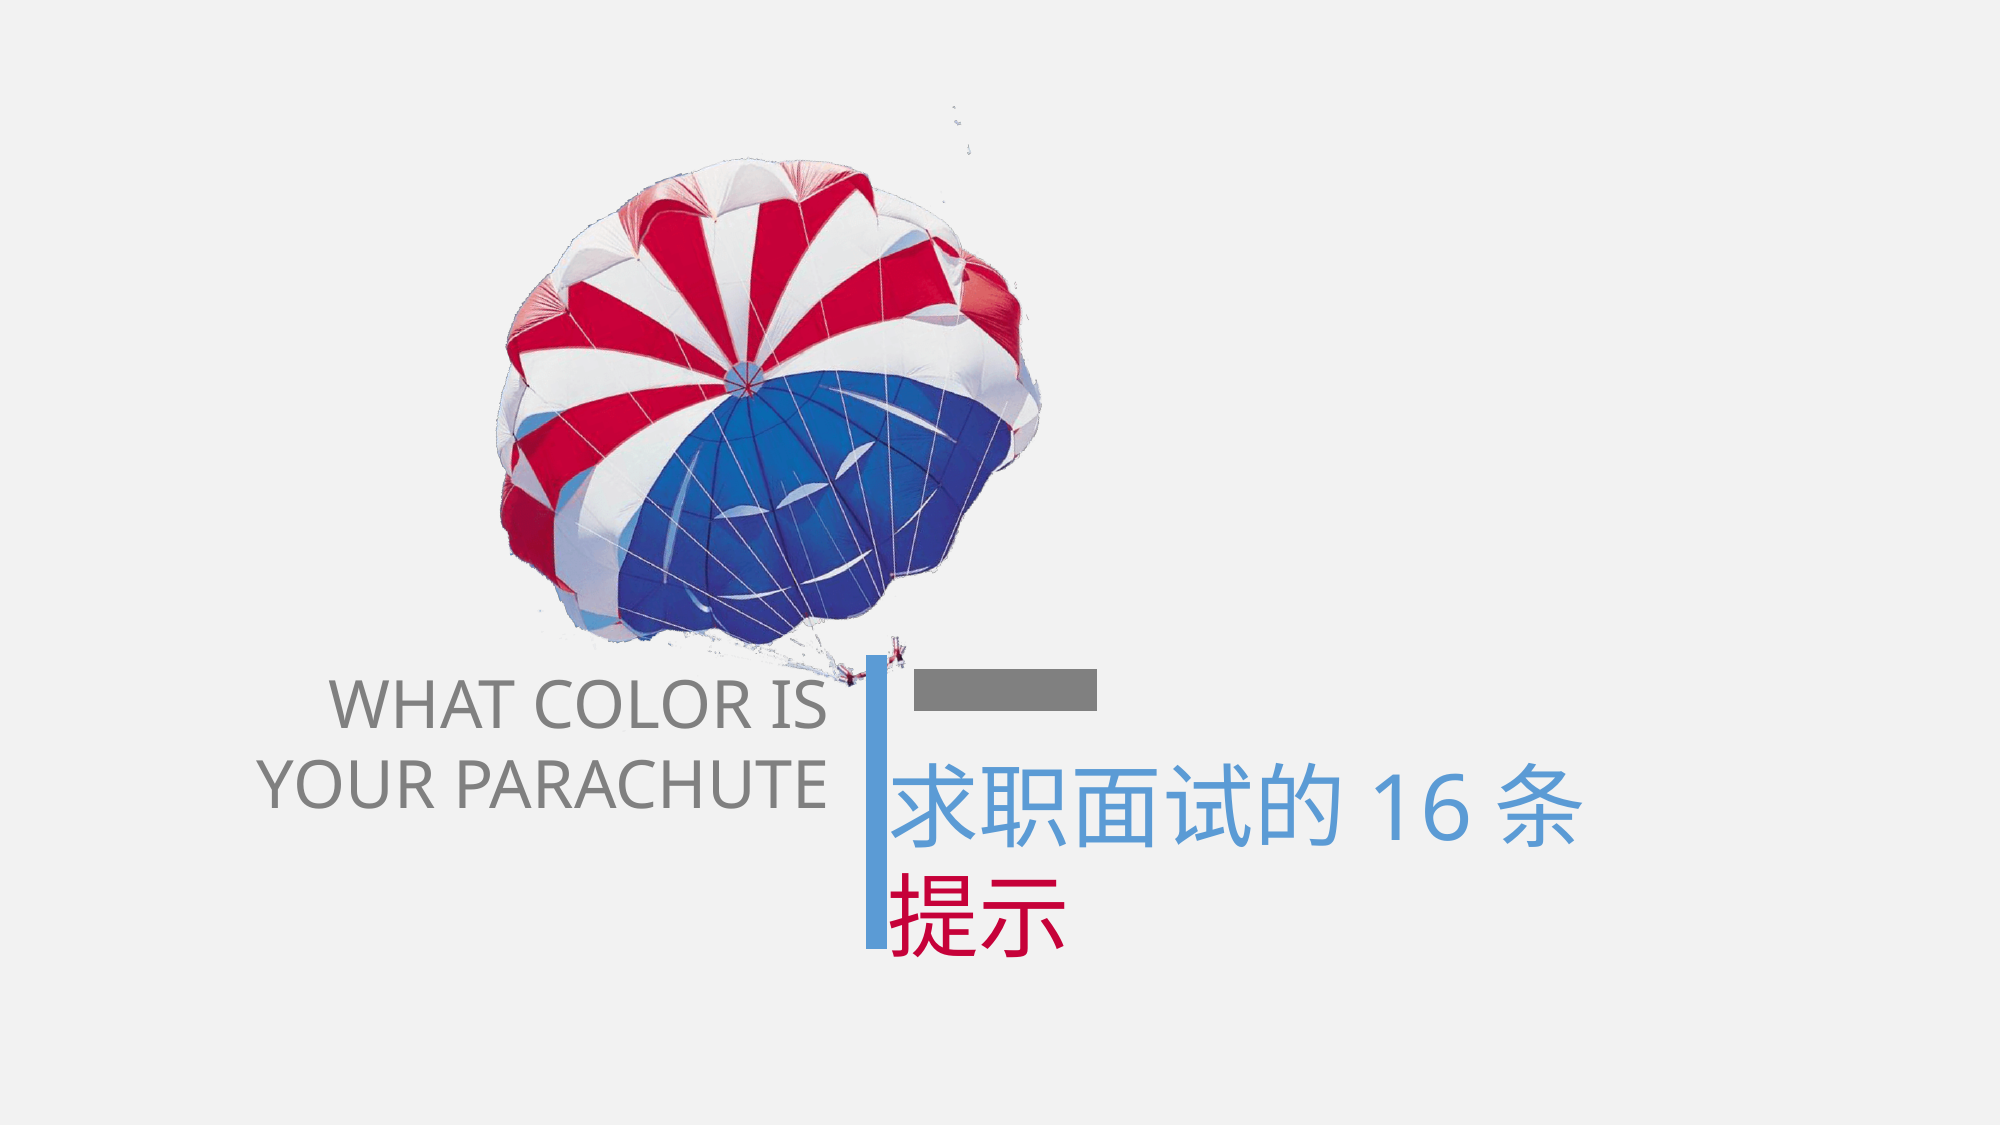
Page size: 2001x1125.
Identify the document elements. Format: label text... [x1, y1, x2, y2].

text_box 求职面试的16条 提示 [872, 741, 1602, 976]
picture [411, 79, 1122, 699]
text_box WHAT COLOR IS YOUR PARACHUTE [241, 654, 845, 830]
